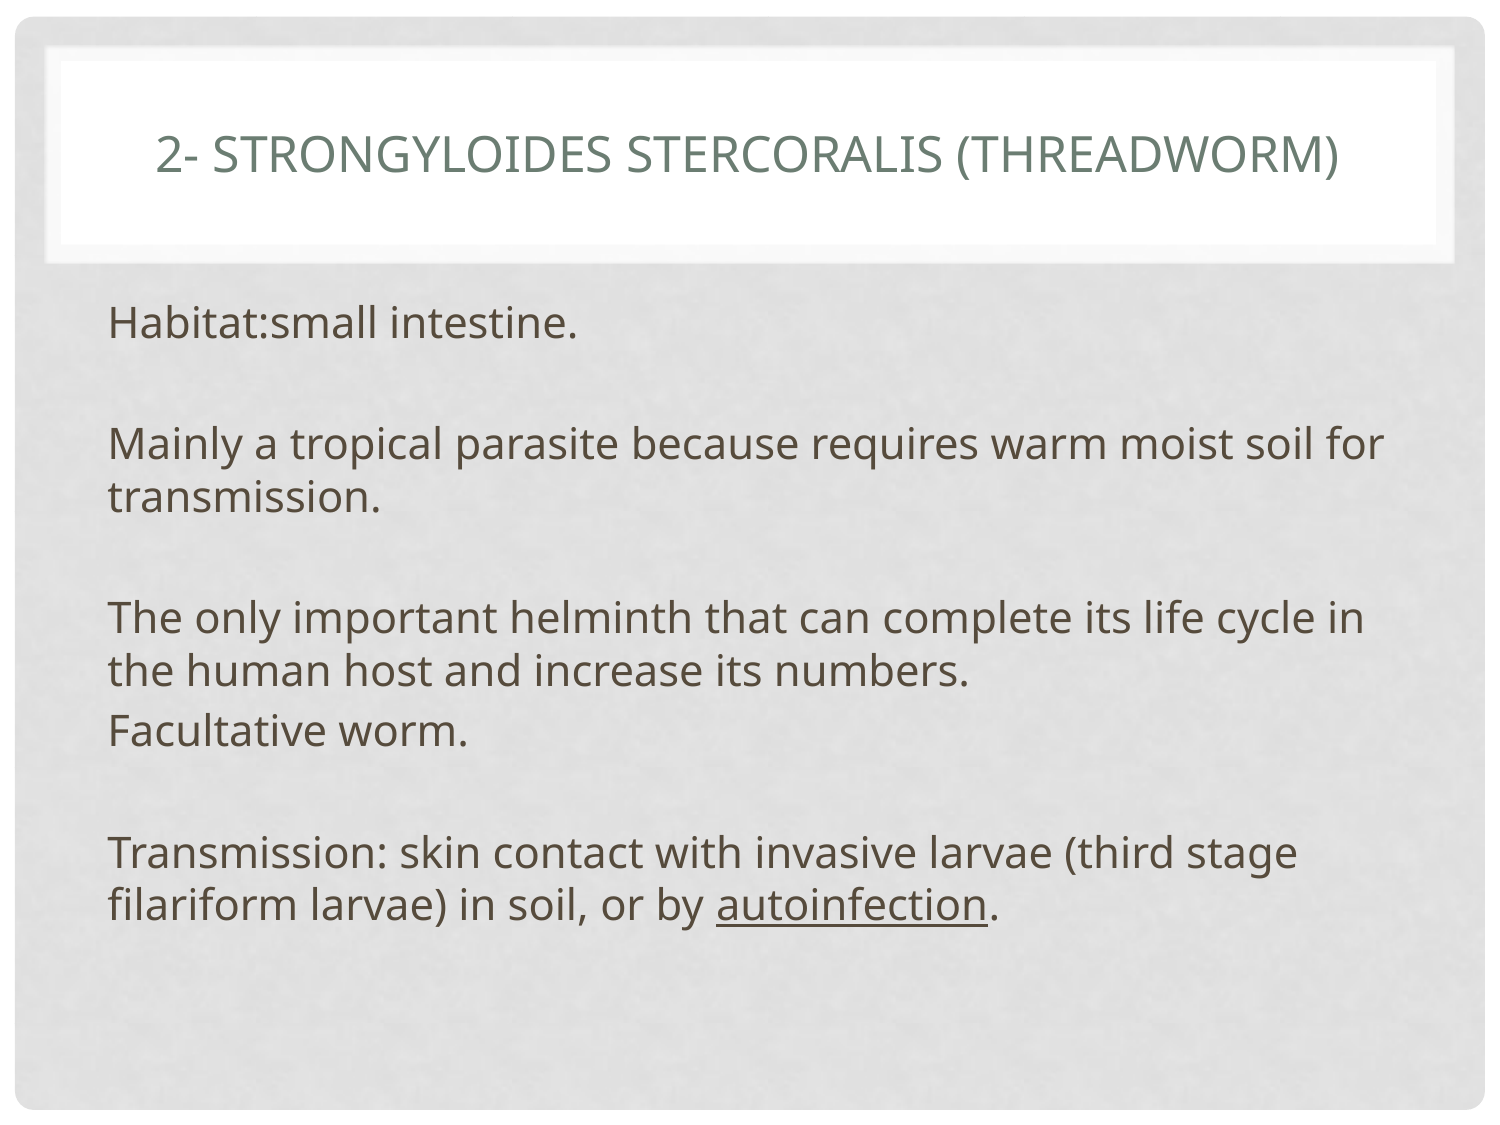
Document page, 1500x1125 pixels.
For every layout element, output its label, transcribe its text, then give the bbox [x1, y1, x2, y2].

title 2- Strongyloides stercoralis (Threadworm) [69, 66, 1425, 238]
list Habitat:small intestine. Mainly a tropical parasite because requires warm moist soil for transmission. The only important helminth that can complete its life cycle in the human host and increase its numbers. Facultative worm. Transmission: skin contact with invasive larvae (third stage filariform larvae) in soil, or by autoinfection. [75, 287, 1425, 1005]
